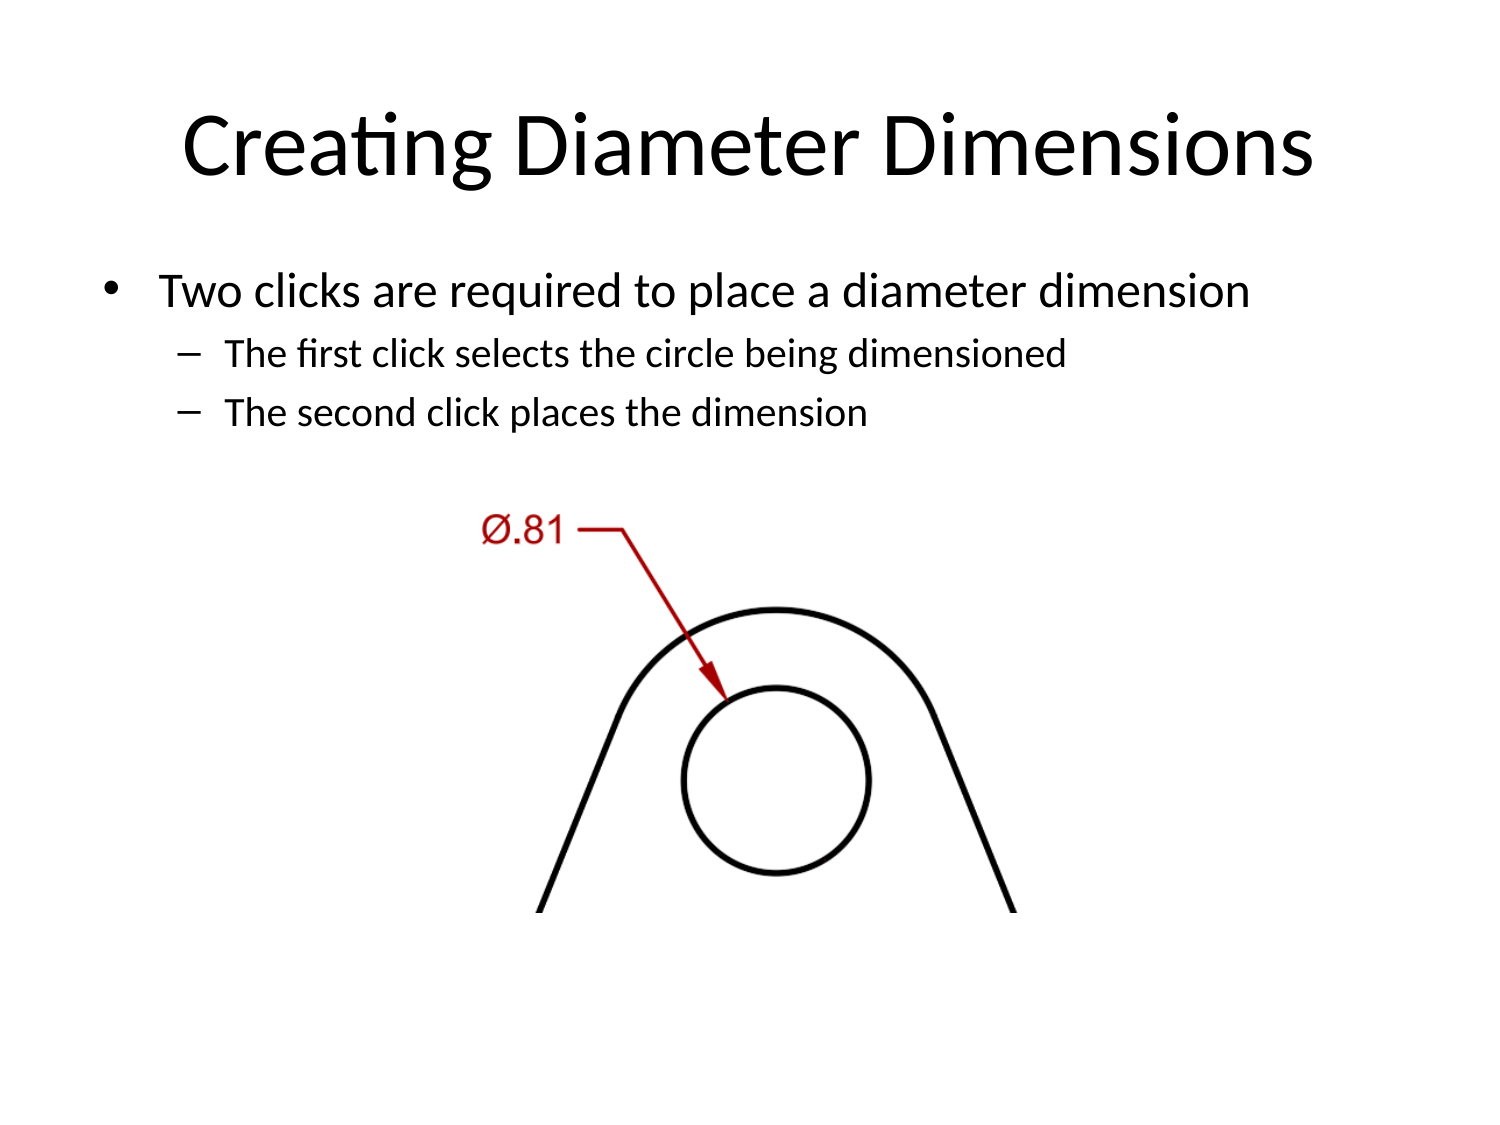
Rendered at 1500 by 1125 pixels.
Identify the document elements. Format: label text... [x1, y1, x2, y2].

picture [453, 499, 1047, 913]
list Two clicks are required to place a diameter dimension The first click selects the circle being dimensioned The second click places the dimension [87, 249, 1313, 950]
title Creating Diameter Dimensions [75, 45, 1425, 233]
